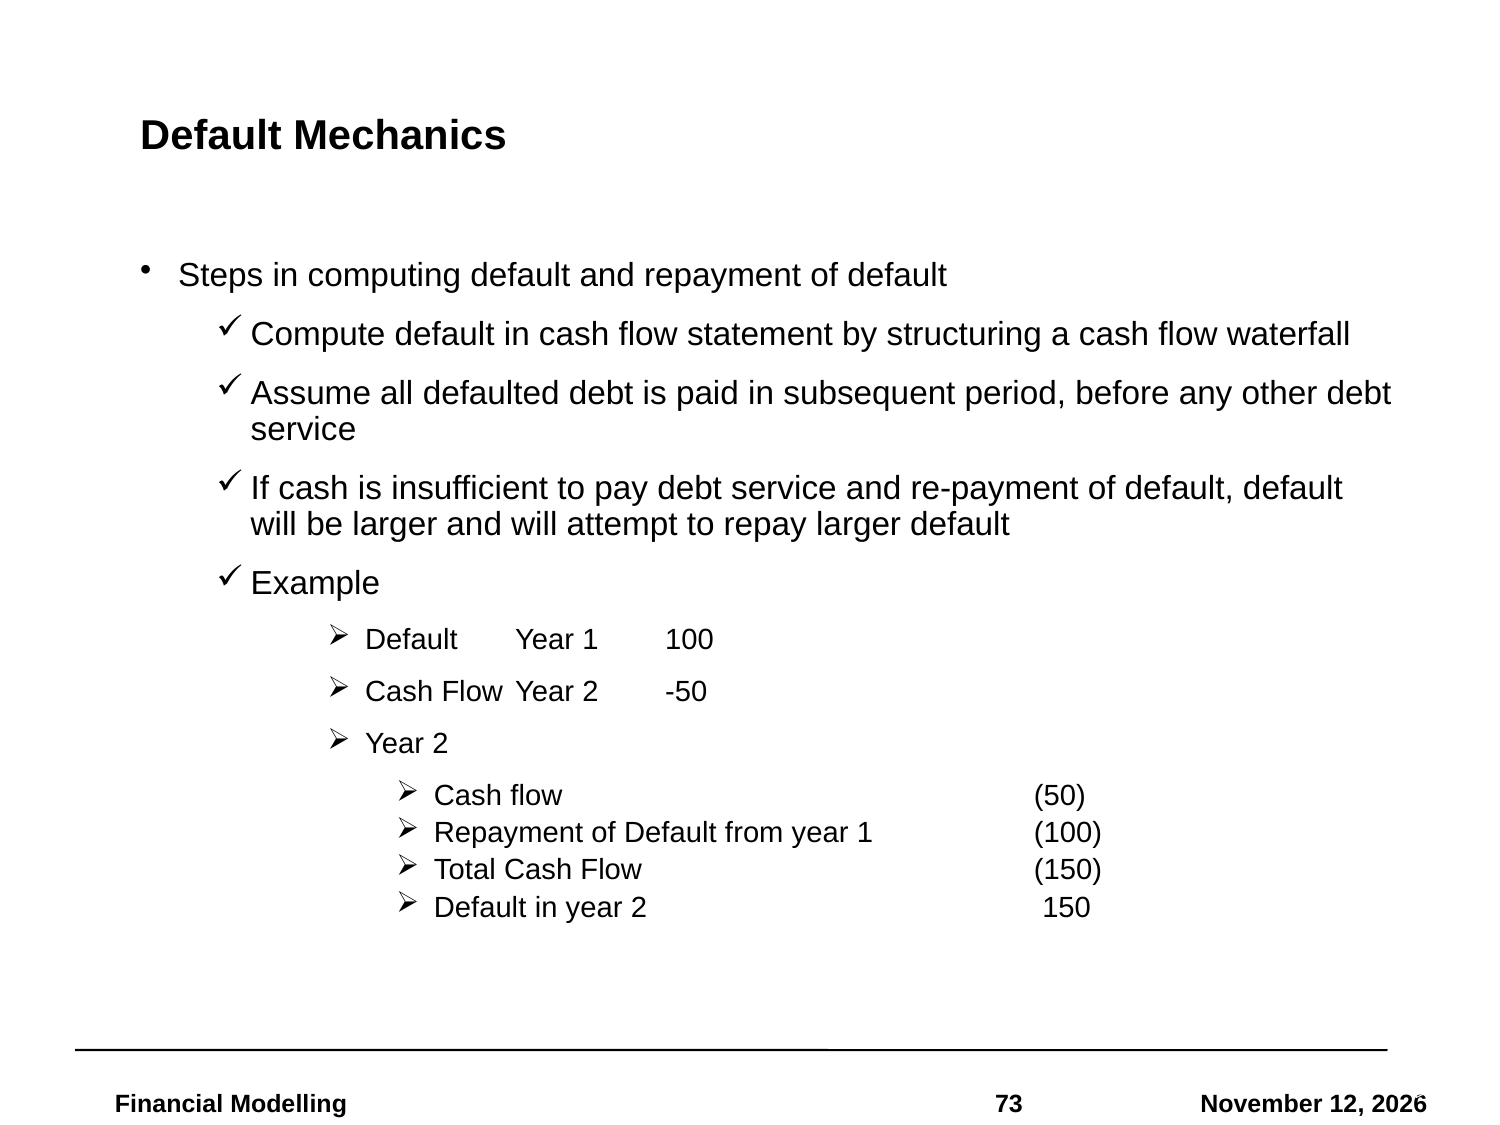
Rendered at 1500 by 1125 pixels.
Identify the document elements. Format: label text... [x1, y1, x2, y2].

list Steps in computing default and repayment of default Compute default in cash flow statement by structuring a cash flow waterfall Assume all defaulted debt is paid in subsequent period, before any other debt service If cash is insufficient to pay debt service and re-payment of default, default will be larger and will attempt to repay larger default Example Default Year 1 100 Cash Flow Year 2 -50 Year 2 Cash flow (50) Repayment of Default from year 1 (100) Total Cash Flow (150) Default in year 2 150 [124, 249, 1413, 1001]
title Default Mechanics [124, 99, 1413, 226]
